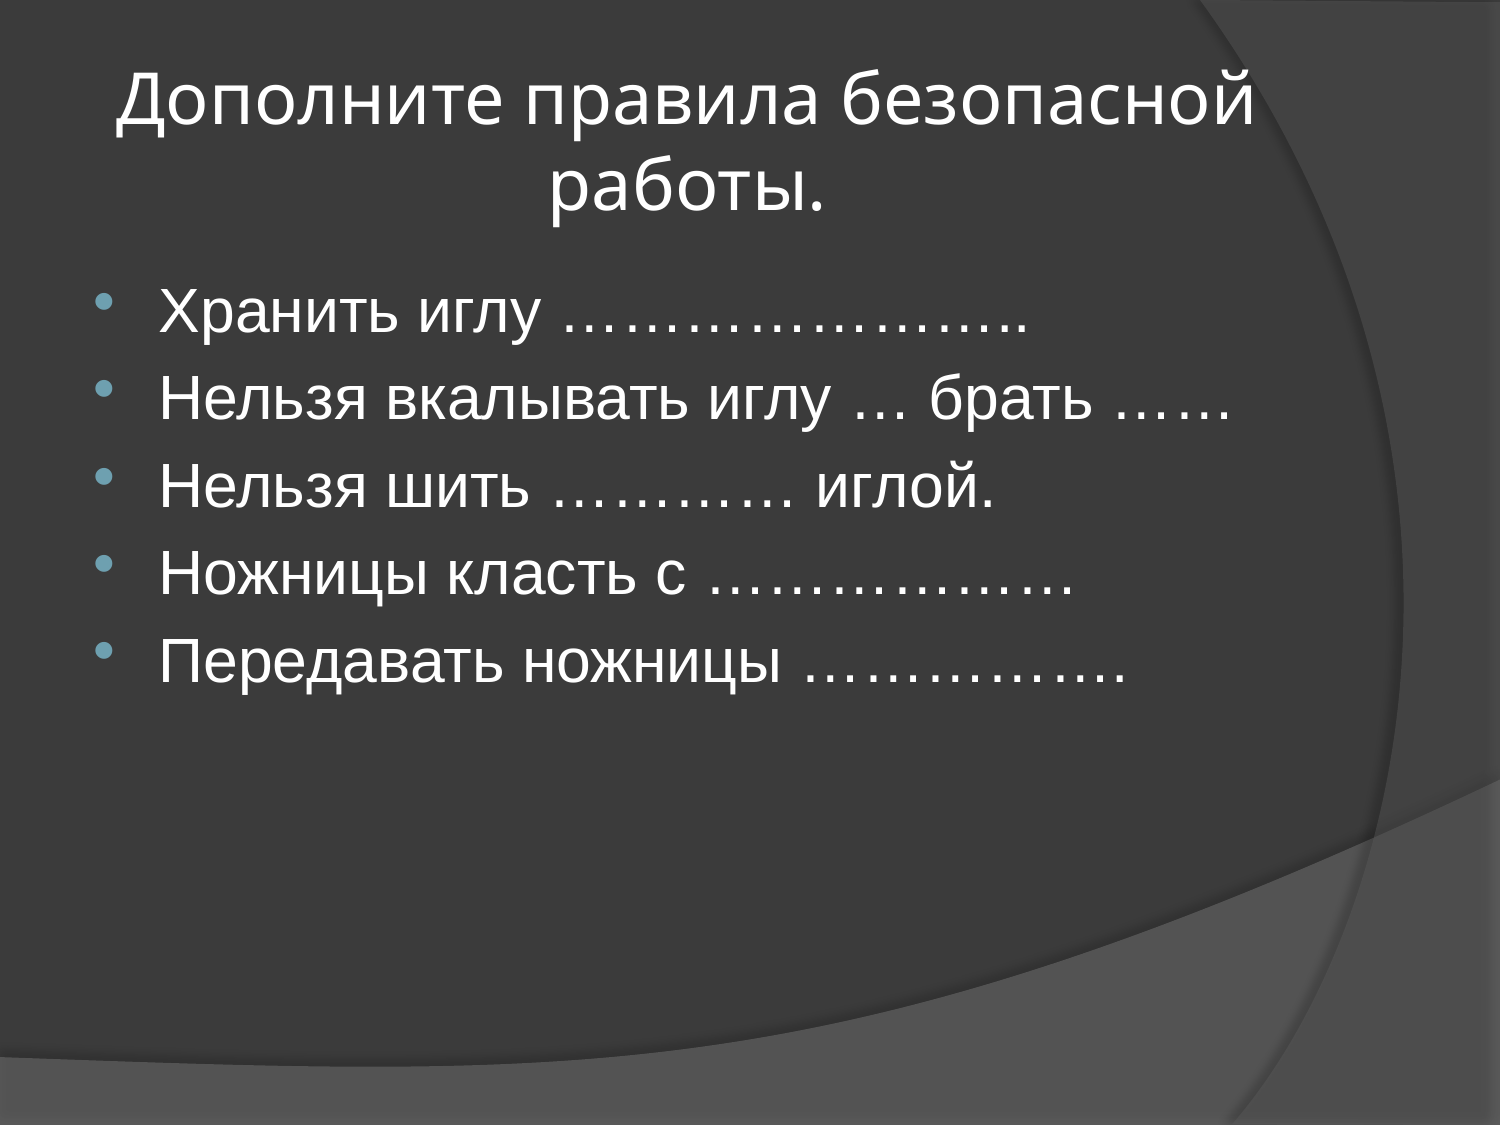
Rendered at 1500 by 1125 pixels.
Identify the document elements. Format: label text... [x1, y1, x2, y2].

title Дополните правила безопасной работы. [75, 45, 1300, 233]
list Хранить иглу ………………….. Нельзя вкалывать иглу … брать …… Нельзя шить ………… иглой. Ножницы класть с ……………… Передавать ножницы ……………. [75, 262, 1300, 1005]
